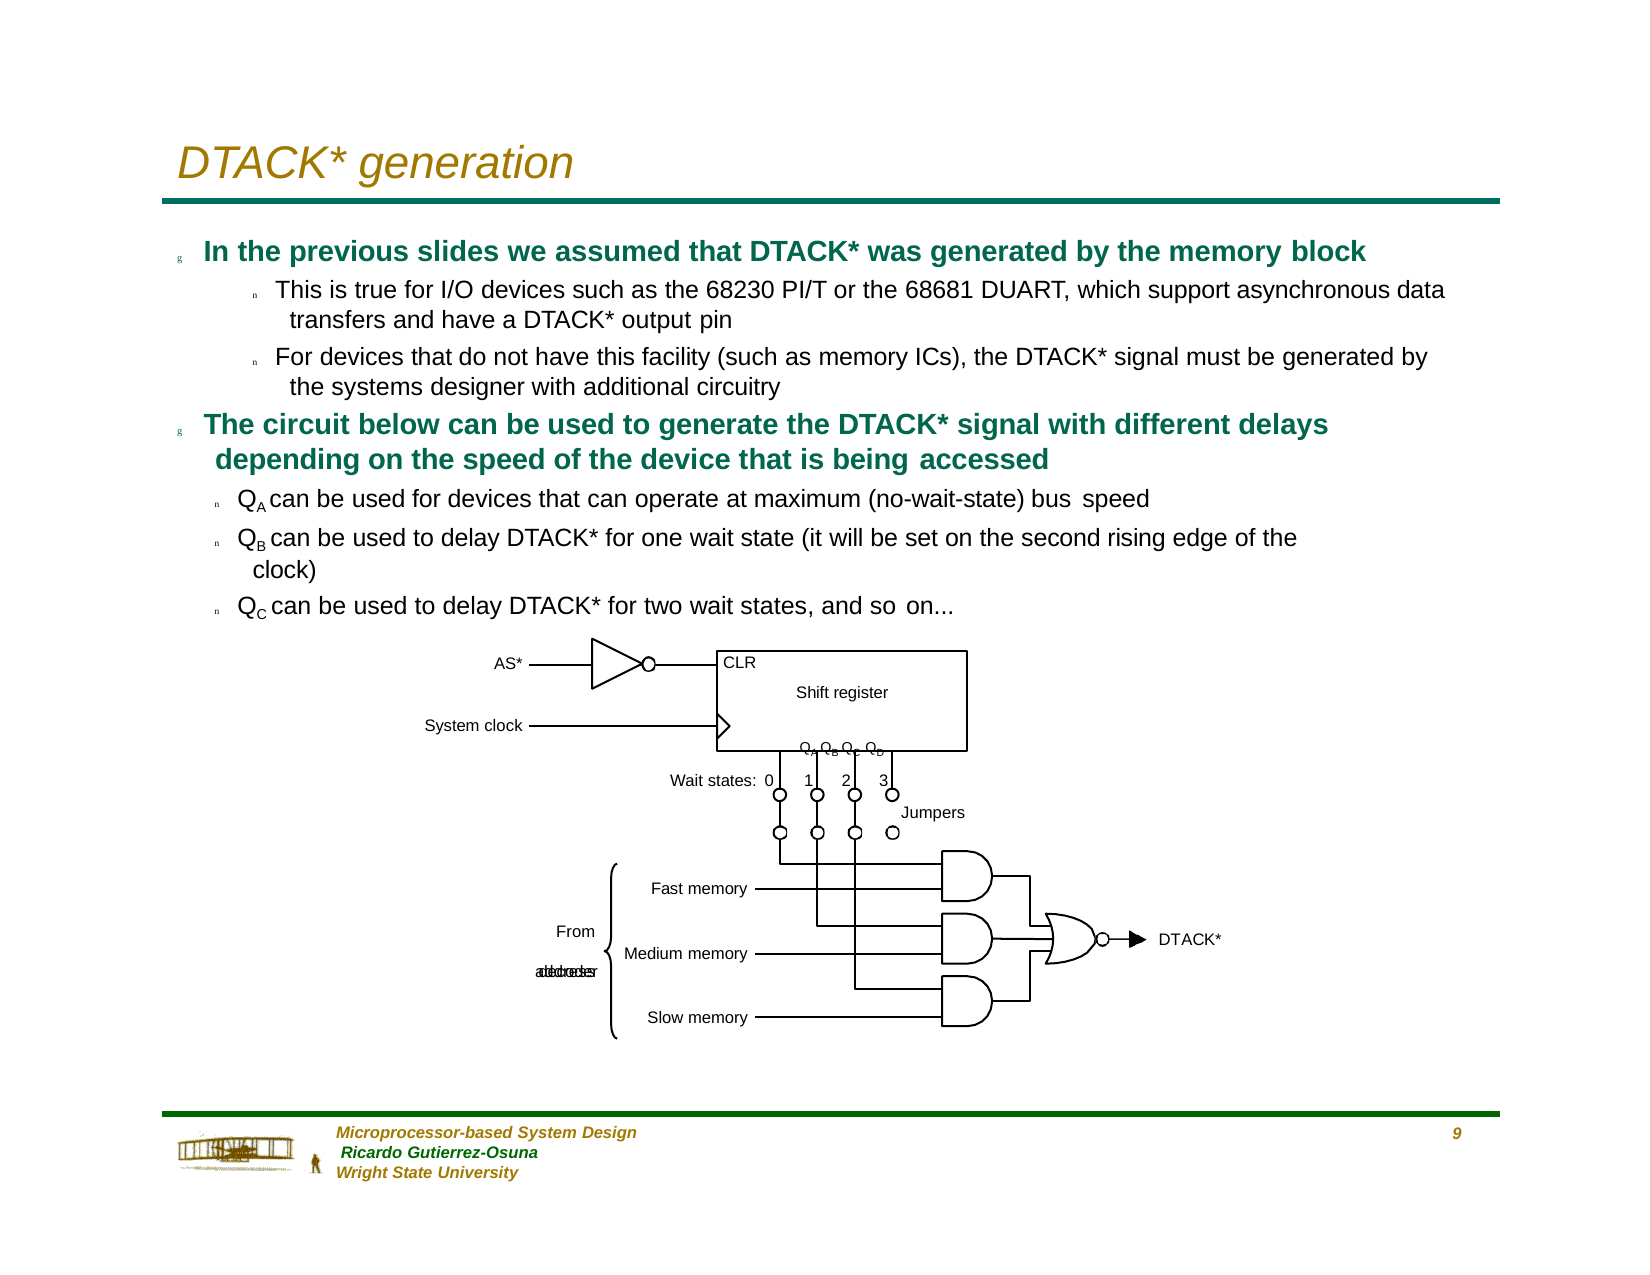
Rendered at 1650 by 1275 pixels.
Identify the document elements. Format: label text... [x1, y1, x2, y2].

text_box [855, 822, 874, 831]
text_box [817, 889, 942, 927]
text_box [772, 825, 788, 840]
text_box [942, 976, 993, 1027]
text_box From address [533, 918, 597, 981]
text_box [592, 638, 643, 689]
picture [175, 1131, 325, 1174]
text_box Medium memory [622, 941, 751, 958]
text_box Fast memory [649, 875, 751, 898]
text_box DTACK* [1156, 927, 1224, 949]
text_box [641, 656, 656, 672]
footer Microprocessor-based System Design Ricardo Gutierrez-Osuna Wright State University [334, 1121, 642, 1275]
text_box [854, 955, 942, 989]
text_box System clock [422, 713, 526, 735]
text_box [604, 863, 618, 958]
text_box [611, 1027, 618, 1039]
text_box Shift register QA QB QC QD [770, 680, 910, 761]
text_box [885, 825, 900, 840]
text_box [1095, 930, 1147, 948]
text_box [847, 825, 863, 840]
slide_number 10 [1448, 1122, 1476, 1275]
text_box decoder Slow memory [536, 958, 751, 1027]
text_box [942, 913, 993, 964]
text_box [717, 713, 730, 739]
text_box Wait states: 0 1 2 3 Jumpers [668, 768, 966, 822]
text_box [942, 851, 993, 902]
text_box AS* [492, 651, 525, 674]
text_box [992, 876, 1051, 927]
text_box [810, 825, 825, 840]
text_box [817, 864, 908, 888]
text_box [854, 927, 927, 954]
text_box g In the previous slides we assumed that DTACK* was generated by the memory block n This is true for I/O devices such as the 68230 PI/T or the 68681 DUART, which support asynchronous data transfers and have a DTACK* output pin n For devices that do not have this facility (such as memory ICs), the DTACK* signal must be generated by the systems designer with additional circuitry g The circuit below can be used to generate the DTACK* signal with different delays depending on the speed of the device that is being accessed n QA can be used for devices that can operate at maximum (no-wait-state) bus speed n QB can be used to delay DTACK* for one wait state (it will be set on the second rising edge of the clock) n QC can be used to delay DTACK* for two wait states, and so on... [175, 222, 1472, 623]
text_box [779, 822, 942, 864]
text_box [992, 951, 1051, 1002]
text_box CLR [723, 649, 759, 672]
text_box [1045, 913, 1095, 964]
text_box [717, 651, 968, 752]
title DTACK* generation [175, 130, 583, 222]
